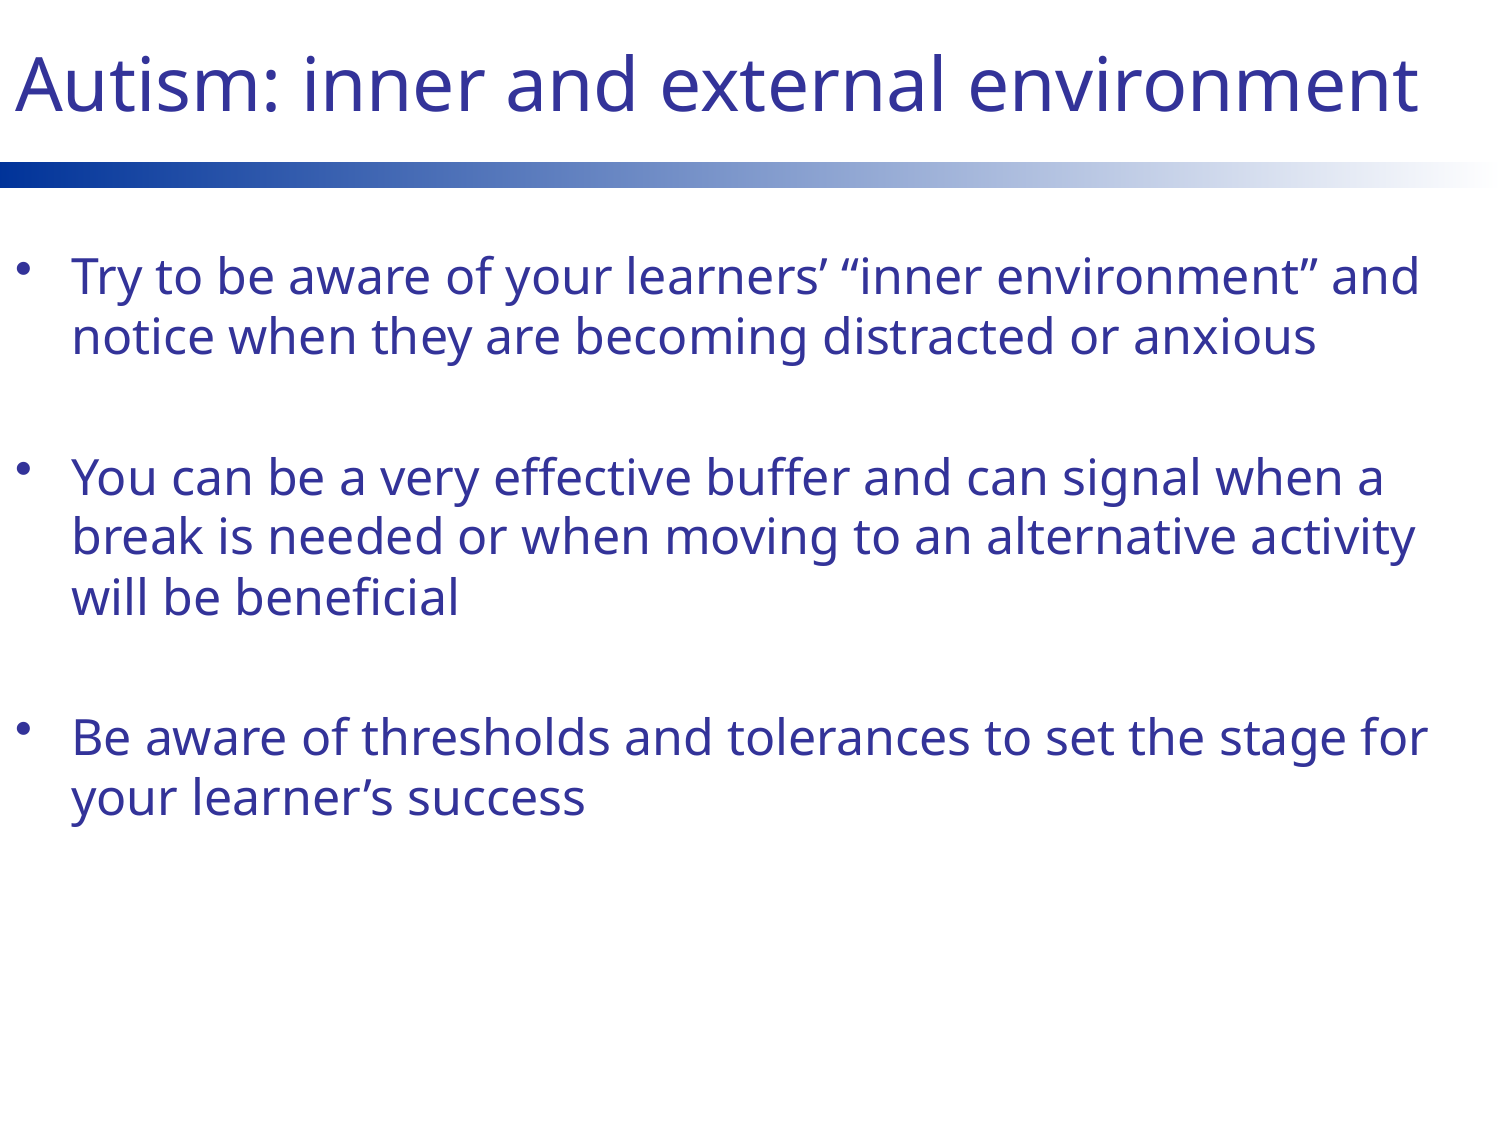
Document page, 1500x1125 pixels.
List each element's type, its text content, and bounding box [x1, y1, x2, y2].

list Try to be aware of your learners’ “inner environment” and notice when they are becoming distracted or anxious You can be a very effective buffer and can signal when a break is needed or when moving to an alternative activity will be beneficial Be aware of thresholds and tolerances to set the stage for your learner’s success [0, 237, 1463, 1013]
title Autism: inner and external environment [0, 0, 1500, 163]
